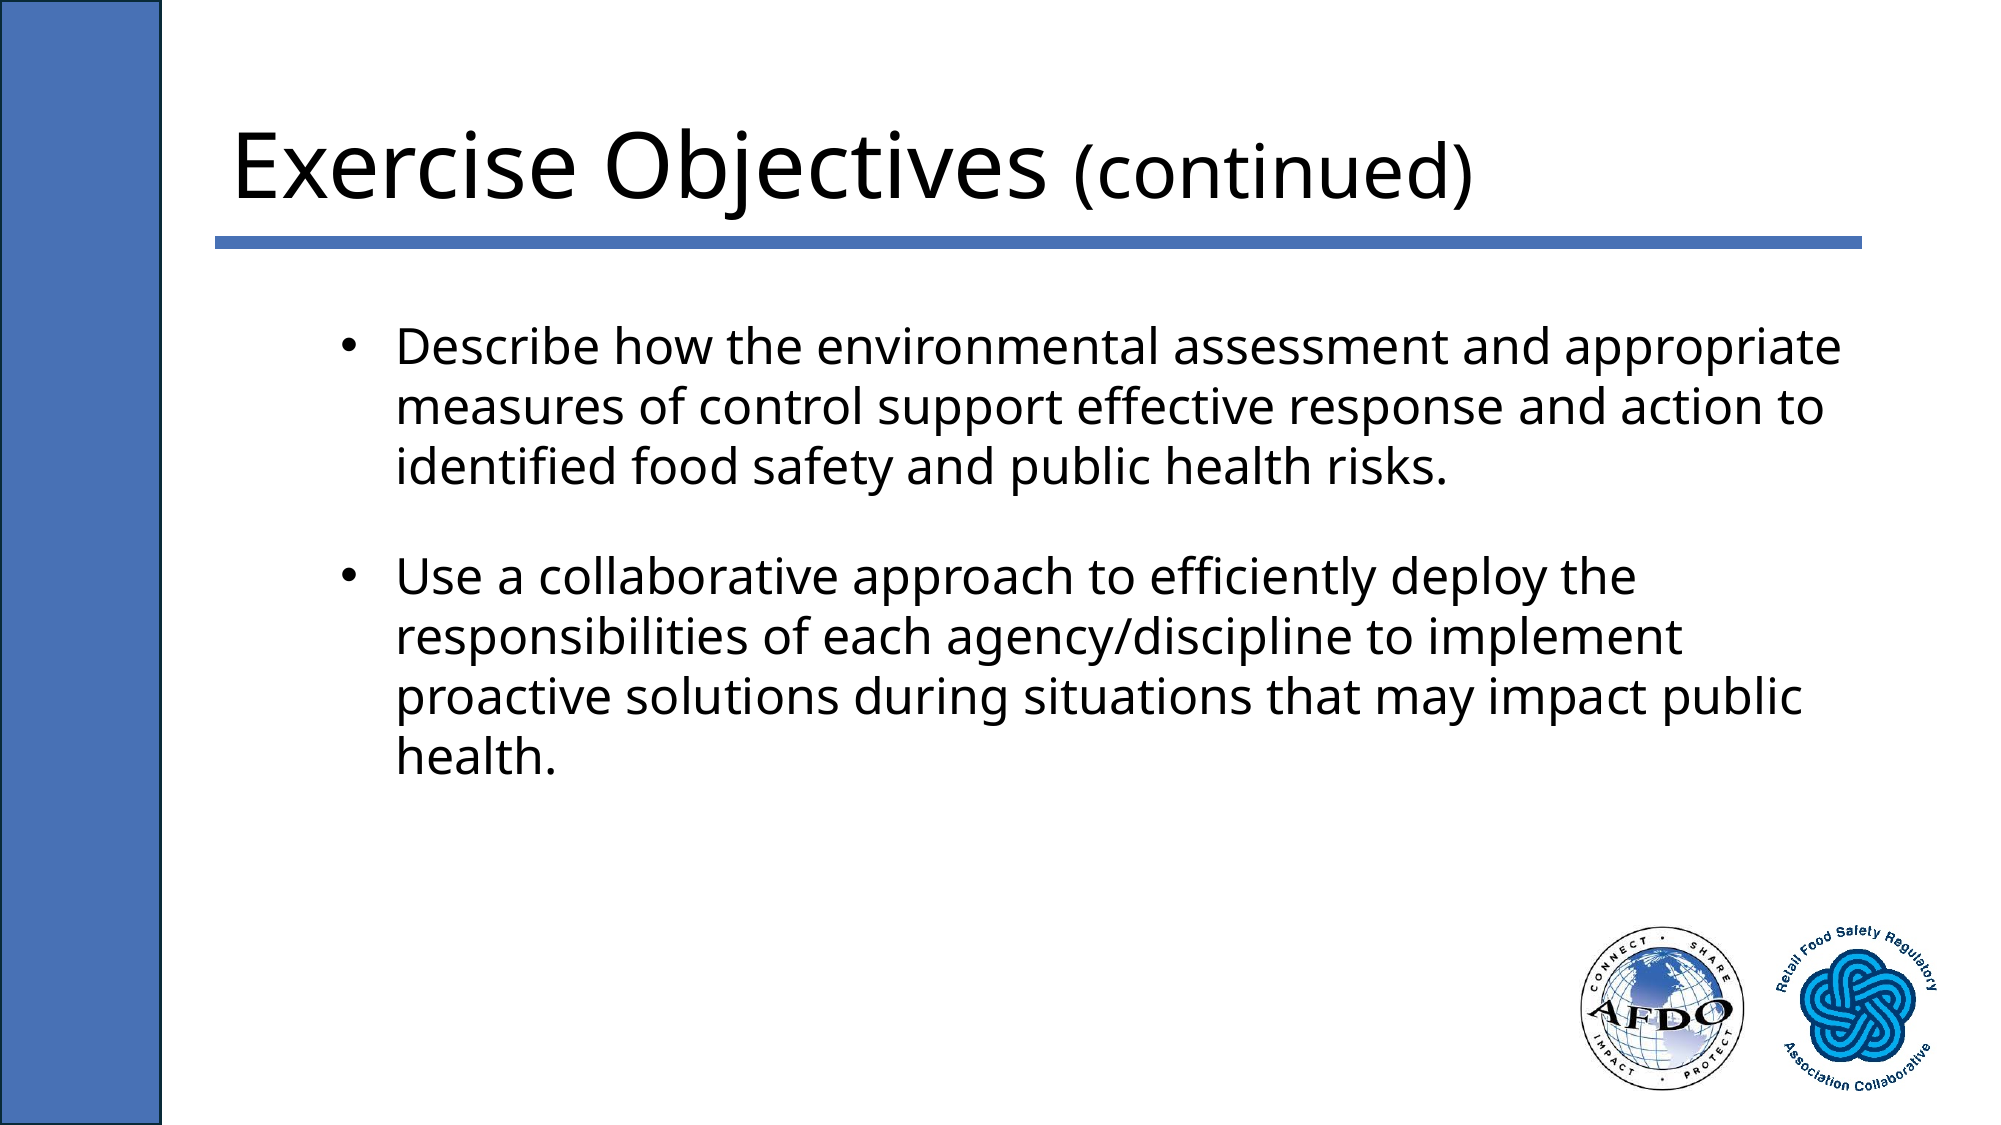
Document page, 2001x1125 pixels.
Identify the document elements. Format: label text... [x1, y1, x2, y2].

title Exercise Objectives (continued) [215, 110, 1863, 227]
list Describe how the environmental assessment and appropriate measures of control support effective response and action to identified food safety and public health risks. Use a collaborative approach to efficiently deploy the responsibilities of each agency/discipline to implement proactive solutions during situations that may impact public health. [215, 306, 1863, 736]
picture [1776, 925, 1937, 1091]
picture [1579, 925, 1745, 1091]
